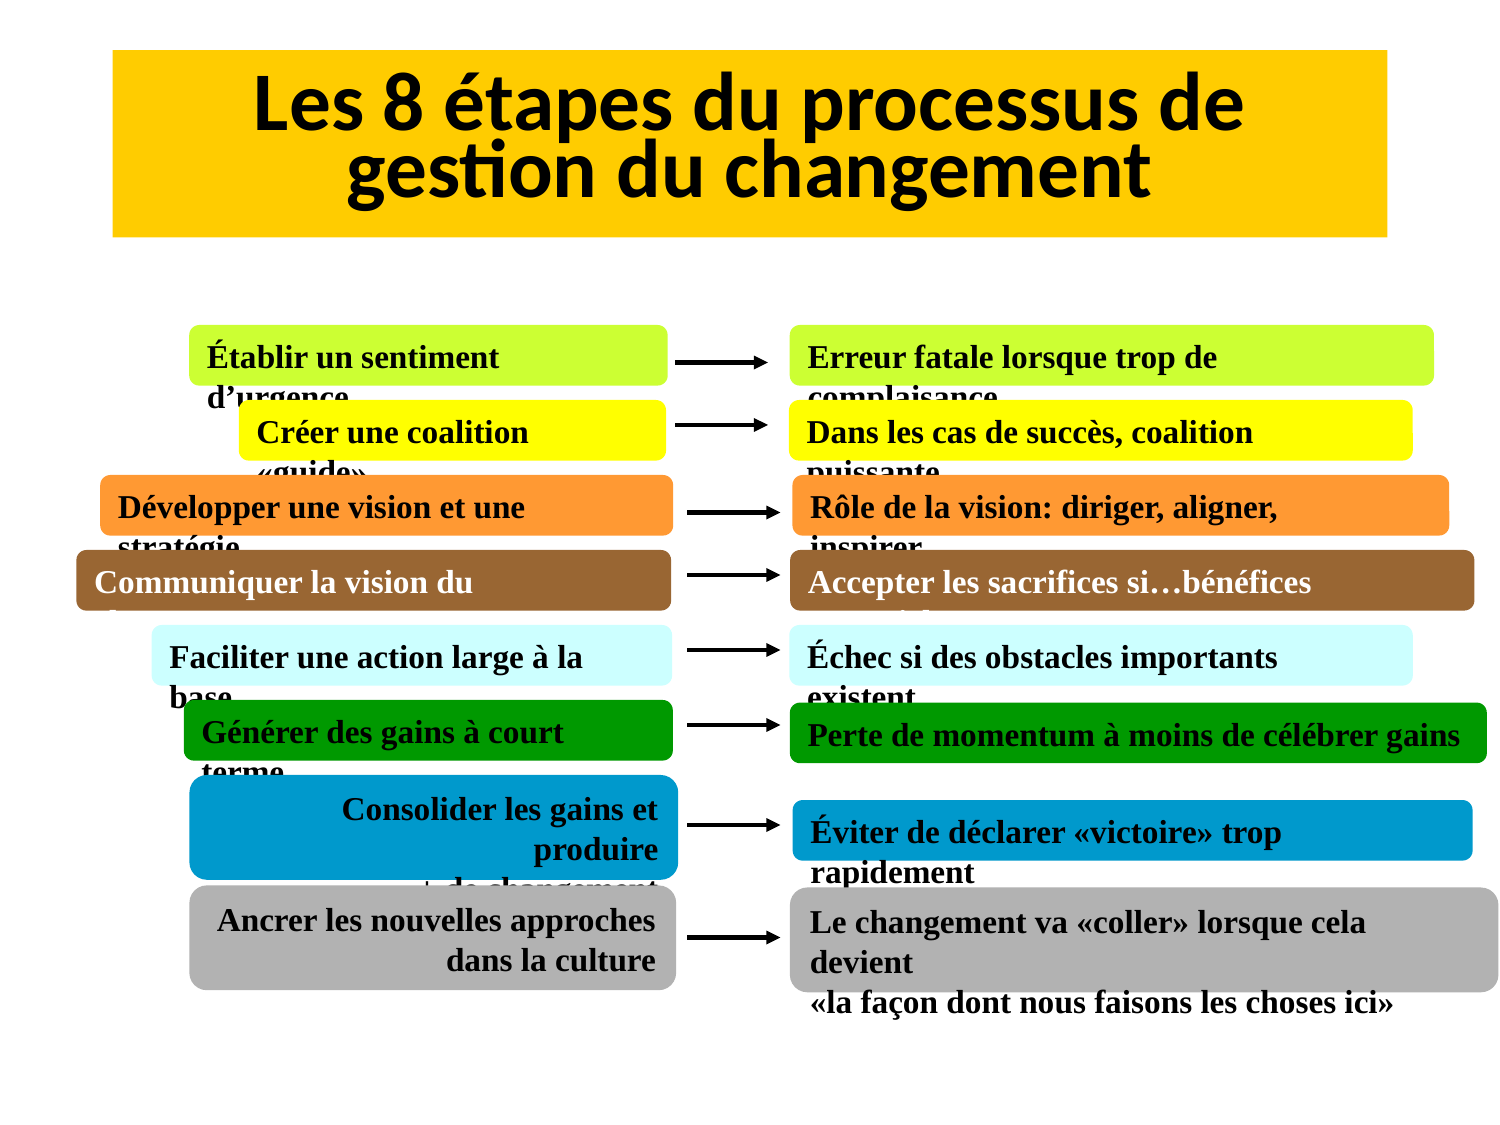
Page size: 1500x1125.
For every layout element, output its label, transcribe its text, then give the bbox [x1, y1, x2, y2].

text_box Générer des gains à court terme [183, 699, 673, 761]
text_box Créer une coalition «guide» [238, 399, 667, 461]
text_box Établir un sentiment d’urgence [189, 324, 668, 386]
text_box Erreur fatale lorsque trop de complaisance [789, 324, 1435, 386]
text_box Développer une vision et une stratégie [100, 474, 674, 536]
text_box Éviter de déclarer «victoire» trop rapidement [792, 800, 1473, 861]
text_box Faciliter une action large à la base [151, 624, 673, 686]
text_box Ancrer les nouvelles approches dans la culture [189, 885, 677, 991]
text_box Le changement va «coller» lorsque cela devient «la façon dont nous faisons les choses ici» [789, 887, 1499, 993]
text_box Dans les cas de succès, coalition puissante [788, 399, 1413, 461]
text_box Accepter les sacrifices si…bénéfices potentiels [790, 549, 1475, 611]
text_box Échec si des obstacles importants existent [789, 624, 1413, 686]
text_box Perte de momentum à moins de célébrer gains [789, 702, 1487, 764]
text_box Consolider les gains et produire + de changement [189, 774, 679, 880]
text_box Rôle de la vision: diriger, aligner, inspirer… [792, 474, 1450, 536]
text_box Communiquer la vision du changement [76, 549, 672, 611]
title Les 8 étapes du processus de gestion du changement [112, 50, 1388, 238]
